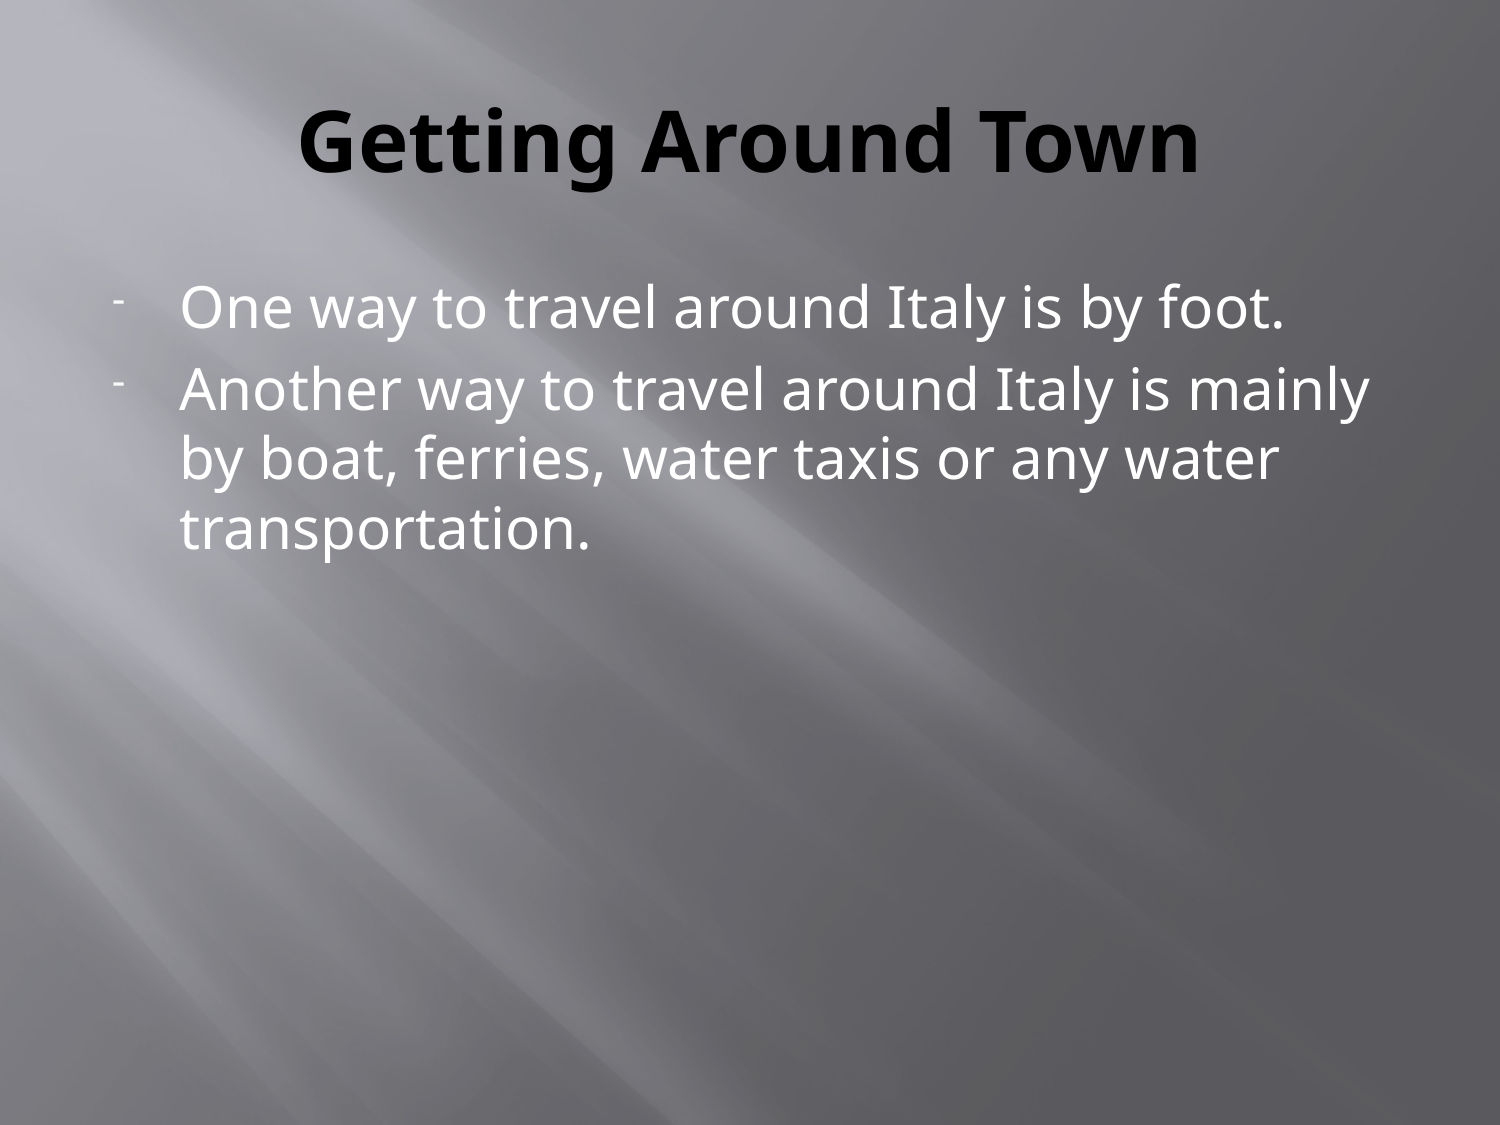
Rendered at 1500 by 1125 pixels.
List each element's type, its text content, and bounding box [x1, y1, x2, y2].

title Getting Around Town [75, 45, 1425, 233]
list One way to travel around Italy is by foot. Another way to travel around Italy is mainly by boat, ferries, water taxis or any water transportation. [75, 262, 1425, 1035]
